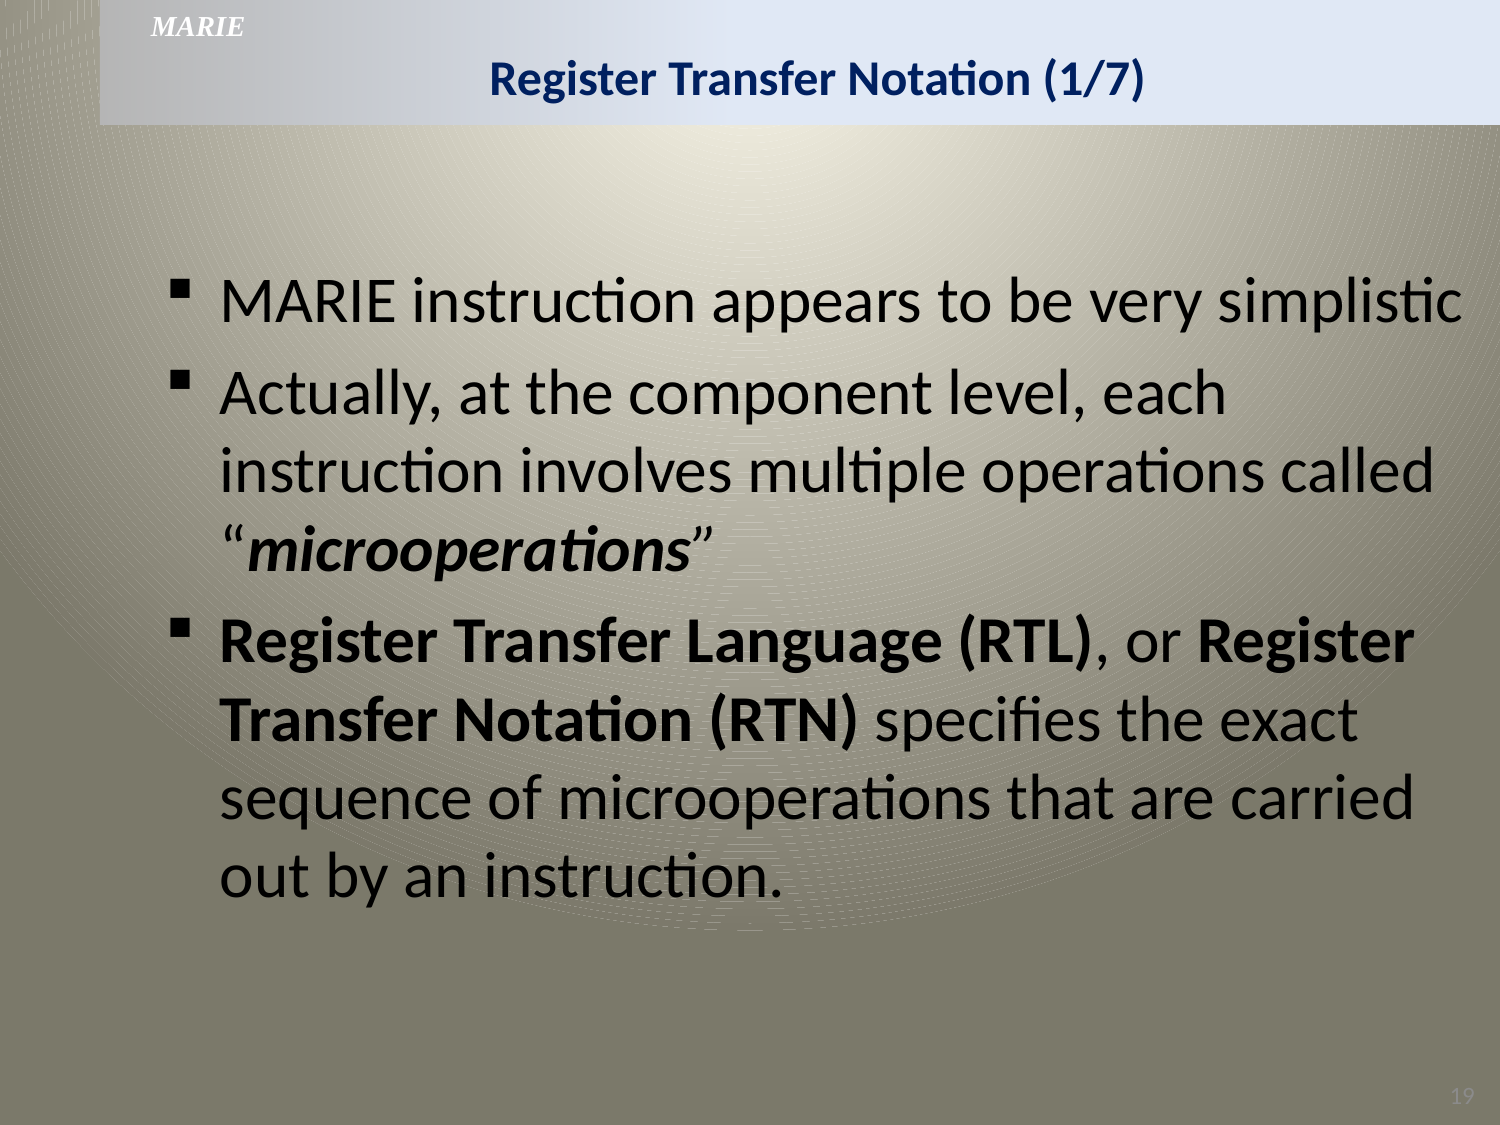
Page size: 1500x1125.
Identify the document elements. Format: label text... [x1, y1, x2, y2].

list MARIE [135, 0, 625, 50]
list MARIE instruction appears to be very simplistic Actually, at the component level, each instruction involves multiple operations called “microoperations” Register Transfer Language (RTL), or Register Transfer Notation (RTN) specifies the exact sequence of microoperations that are carried out by an instruction. [150, 249, 1488, 993]
title Register Transfer Notation (1/7) [135, 37, 1500, 113]
